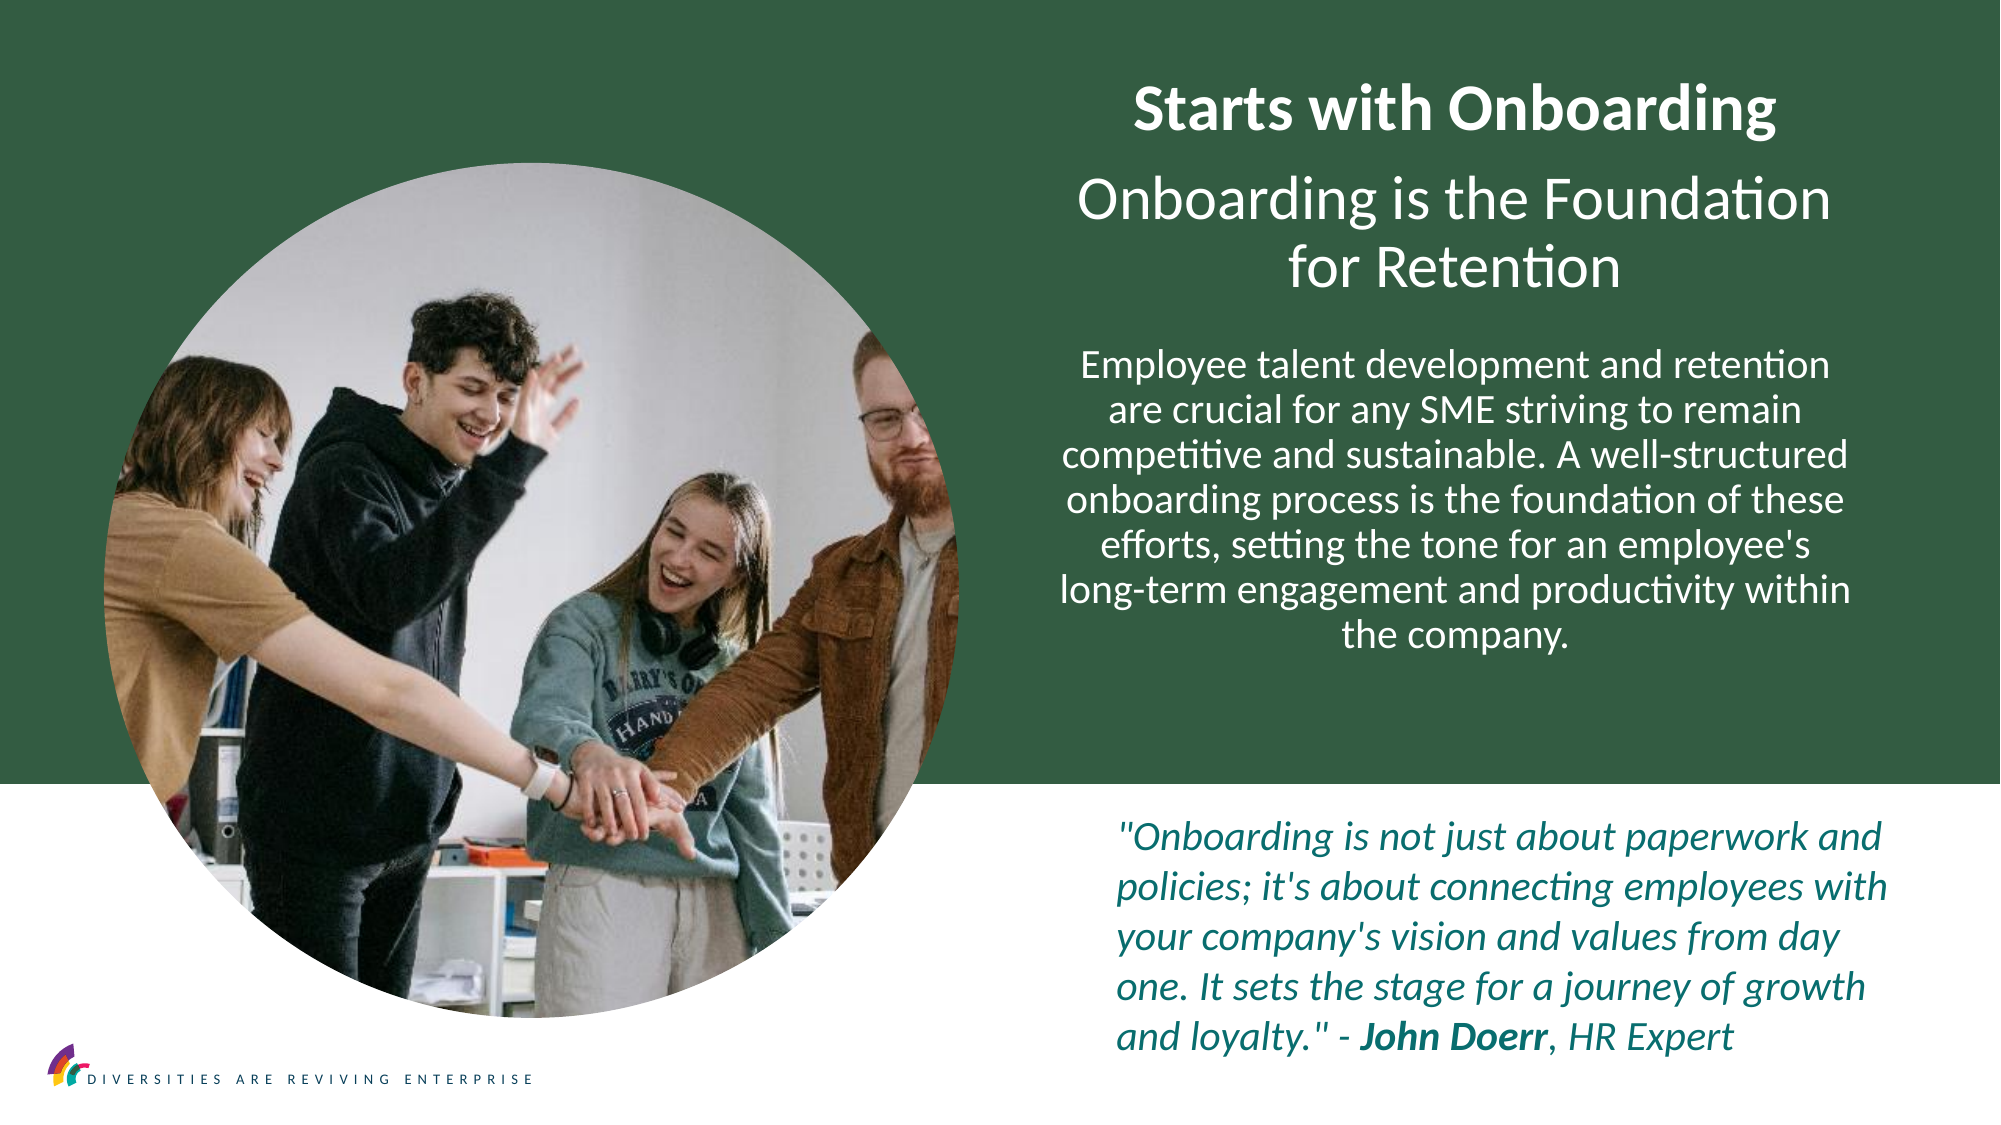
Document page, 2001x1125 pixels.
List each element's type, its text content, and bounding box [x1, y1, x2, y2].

list Employee talent development and retention are crucial for any SME striving to remain competitive and sustainable. A well-structured onboarding process is the foundation of these efforts, setting the tone for an employee's long-term engagement and productivity within the company. [1041, 334, 1871, 400]
text_box "Onboarding is not just about paperwork and policies; it's about connecting employees with your company's vision and values from day one. It sets the stage for a journey of growth and loyalty." - John Doerr, HR Expert [1101, 801, 1911, 1066]
list Starts with Onboarding Onboarding is the Foundation for Retention [1041, 56, 1871, 319]
picture [103, 162, 959, 1018]
